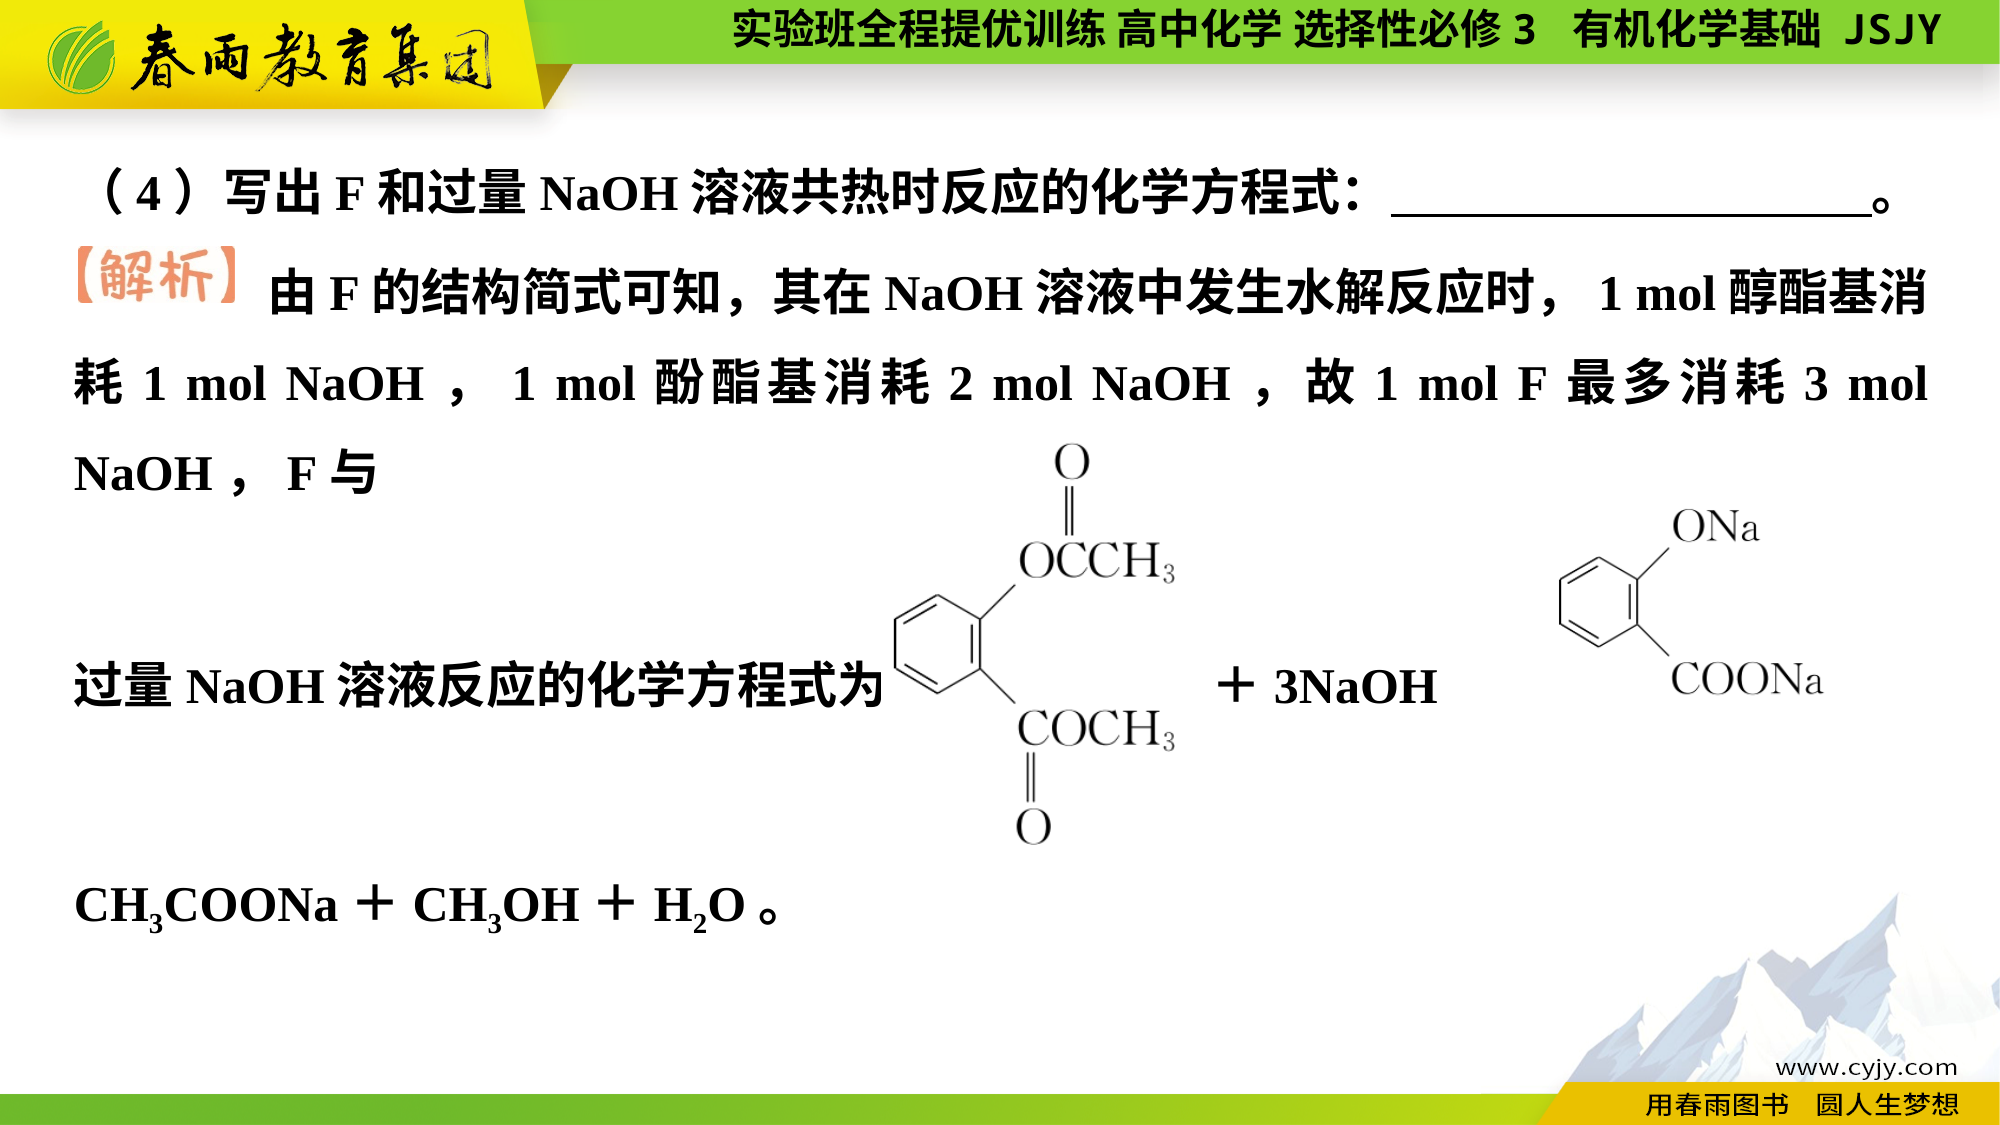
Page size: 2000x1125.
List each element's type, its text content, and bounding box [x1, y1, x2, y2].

picture [0, 0, 2000, 1125]
list （4）写出F和过量NaOH溶液共热时反应的化学方程式： 。 [59, 122, 1944, 217]
